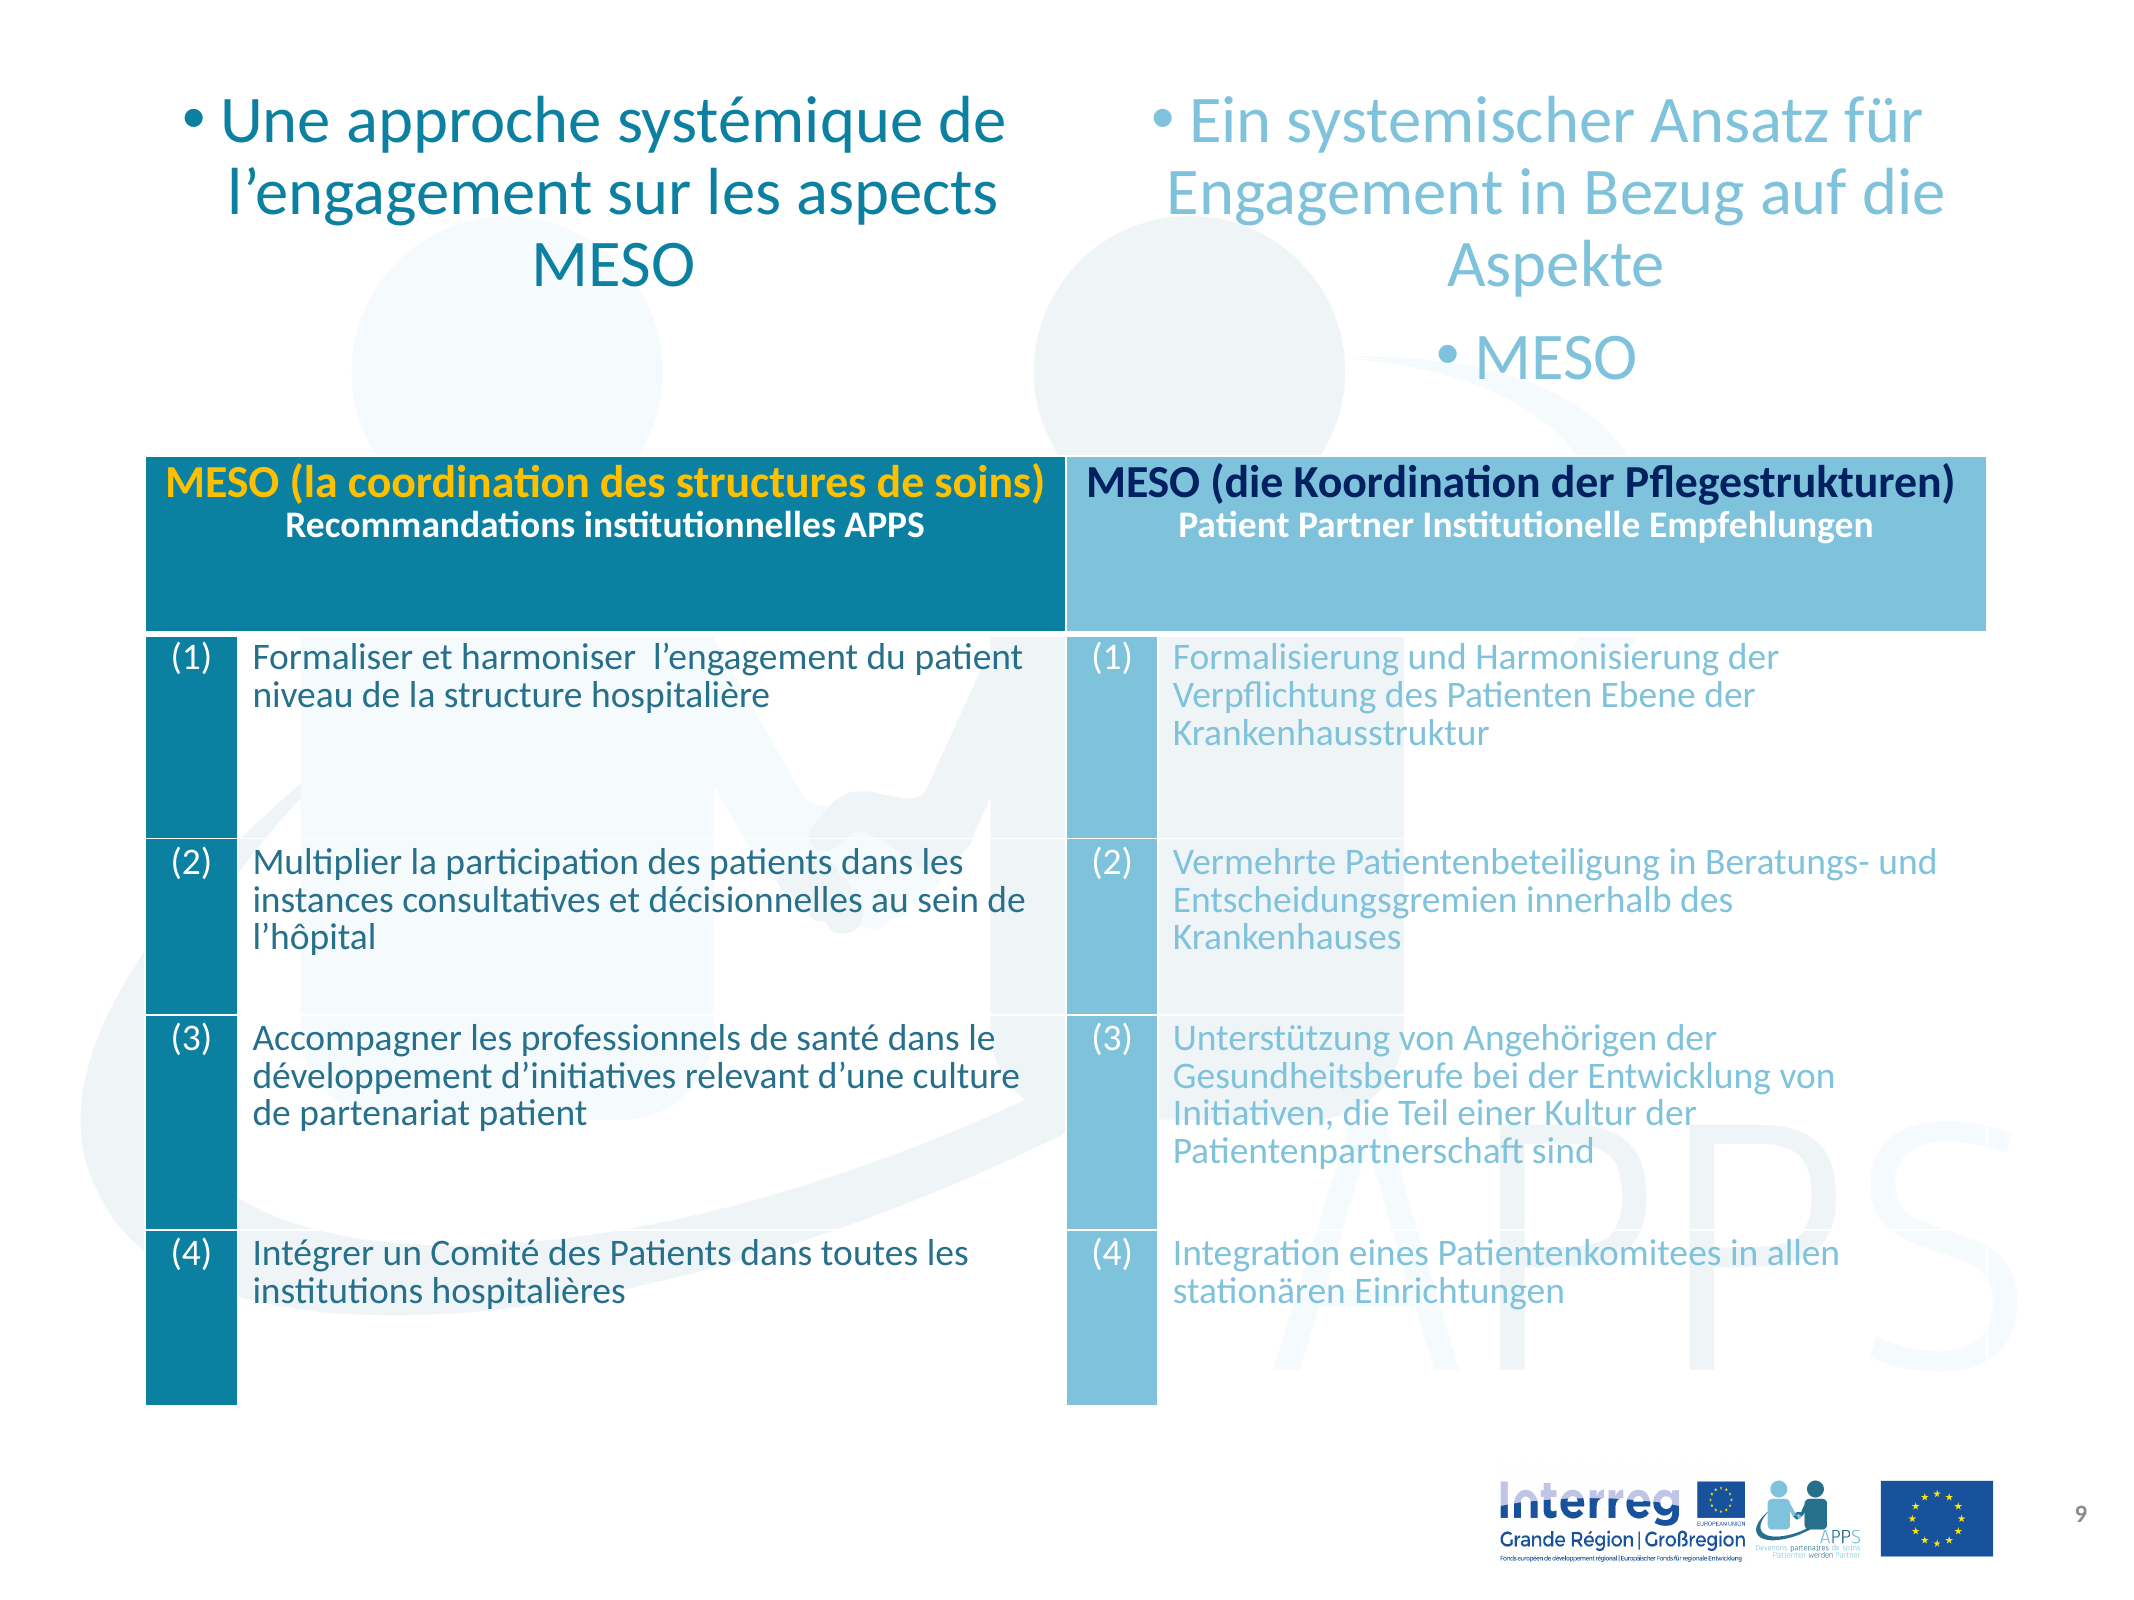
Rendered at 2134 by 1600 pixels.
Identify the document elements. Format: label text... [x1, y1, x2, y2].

table_cell Accompagner les professionnels de santé dans le développement d’initiatives relevant d’une culture de partenariat patient [238, 1016, 1065, 1229]
table_cell (1) [1067, 637, 1157, 838]
table_cell Formaliser et harmoniser l’engagement du patient niveau de la structure hospitalière [238, 637, 1065, 838]
table_cell (1) [146, 637, 237, 838]
table_cell Formalisierung und Harmonisierung der Verpflichtung des Patienten Ebene der Krankenhausstruktur [1159, 637, 1986, 838]
list Une approche systémique de l’engagement sur les aspects MESO [145, 85, 1044, 398]
picture [27, 71, 2070, 1571]
table_header MESO (la coordination des structures de soins) Recommandations institutionnelles APPS [146, 457, 1065, 631]
table_cell Intégrer un Comité des Patients dans toutes les institutions hospitalières [238, 1231, 1065, 1405]
table_cell (2) [146, 839, 237, 1014]
table_cell (3) [146, 1016, 237, 1229]
table_cell (3) [1067, 1016, 1157, 1229]
table_cell Unterstützung von Angehörigen der Gesundheitsberufe bei der Entwicklung von Initiativen, die Teil einer Kultur der Patientenpartnerschaft sind [1159, 1016, 1986, 1229]
table_cell (2) [1067, 839, 1157, 1014]
list Ein systemischer Ansatz für Engagement in Bezug auf die Aspekte MESO [1088, 85, 1987, 456]
table_cell (4) [146, 1231, 237, 1405]
table_cell Integration eines Patientenkomitees in allen stationären Einrichtungen [1159, 1231, 1986, 1405]
table_cell Multiplier la participation des patients dans les instances consultatives et décisionnelles au sein de l’hôpital [238, 839, 1065, 1014]
table_cell Vermehrte Patientenbeteiligung in Beratungs- und Entscheidungsgremien innerhalb des Krankenhauses [1159, 839, 1986, 1014]
table_header MESO (die Koordination der Pflegestrukturen) Patient Partner Institutionelle Empfehlungen [1067, 457, 1986, 631]
slide_number 10 [1622, 1472, 2103, 1553]
table_cell (4) [1067, 1231, 1157, 1405]
